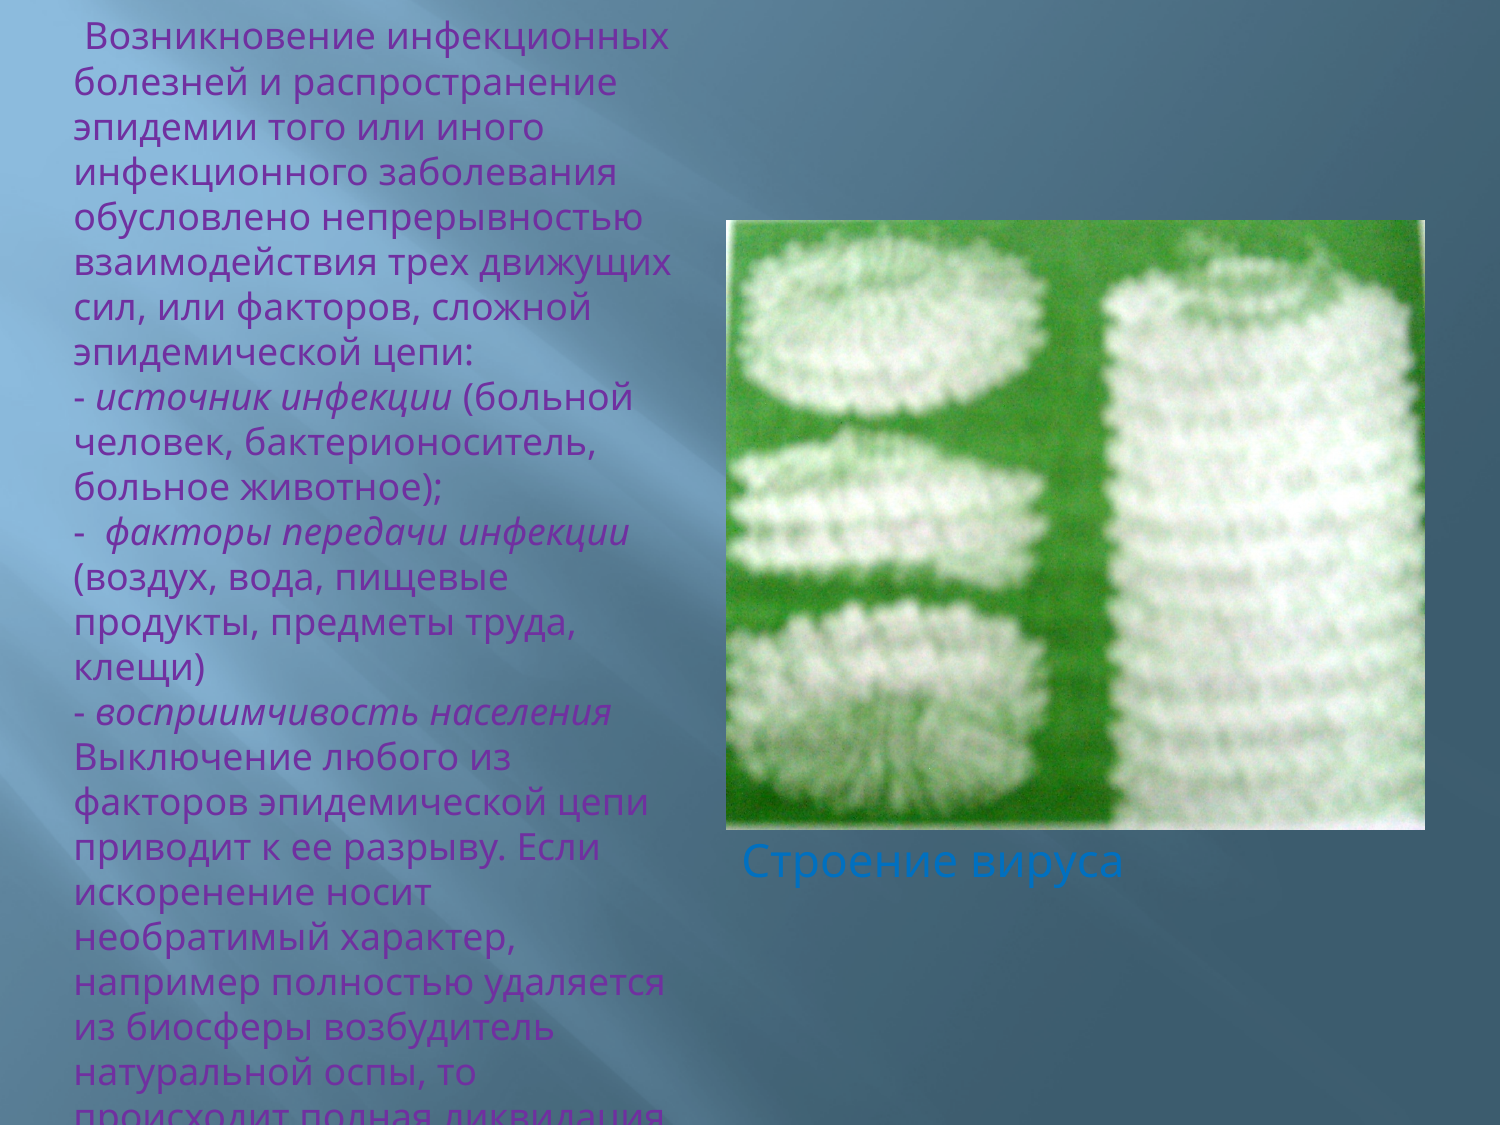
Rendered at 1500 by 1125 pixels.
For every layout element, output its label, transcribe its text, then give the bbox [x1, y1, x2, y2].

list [726, 219, 1426, 830]
list Возникновение инфекционных болезней и распространение эпидемии того или иного инфекционного заболевания обусловлено непрерывностью взаимодействия трех движущих сил, или факторов, сложной эпидемической цепи: - источник инфекции (больной человек, бактерионоситель, больное животное); - факторы передачи инфекции (воздух, вода, пищевые продукты, предметы труда, клещи) - восприимчивость населения Выключение любого из факторов эпидемической цепи приводит к ее разрыву. Если искоренение носит необратимый характер, например полностью удаляется из биосферы возбудитель натуральной оспы, то происходит полная ликвидация соответствующего эпидемического процесса. [58, 0, 704, 755]
title Строение вируса [726, 830, 1220, 894]
